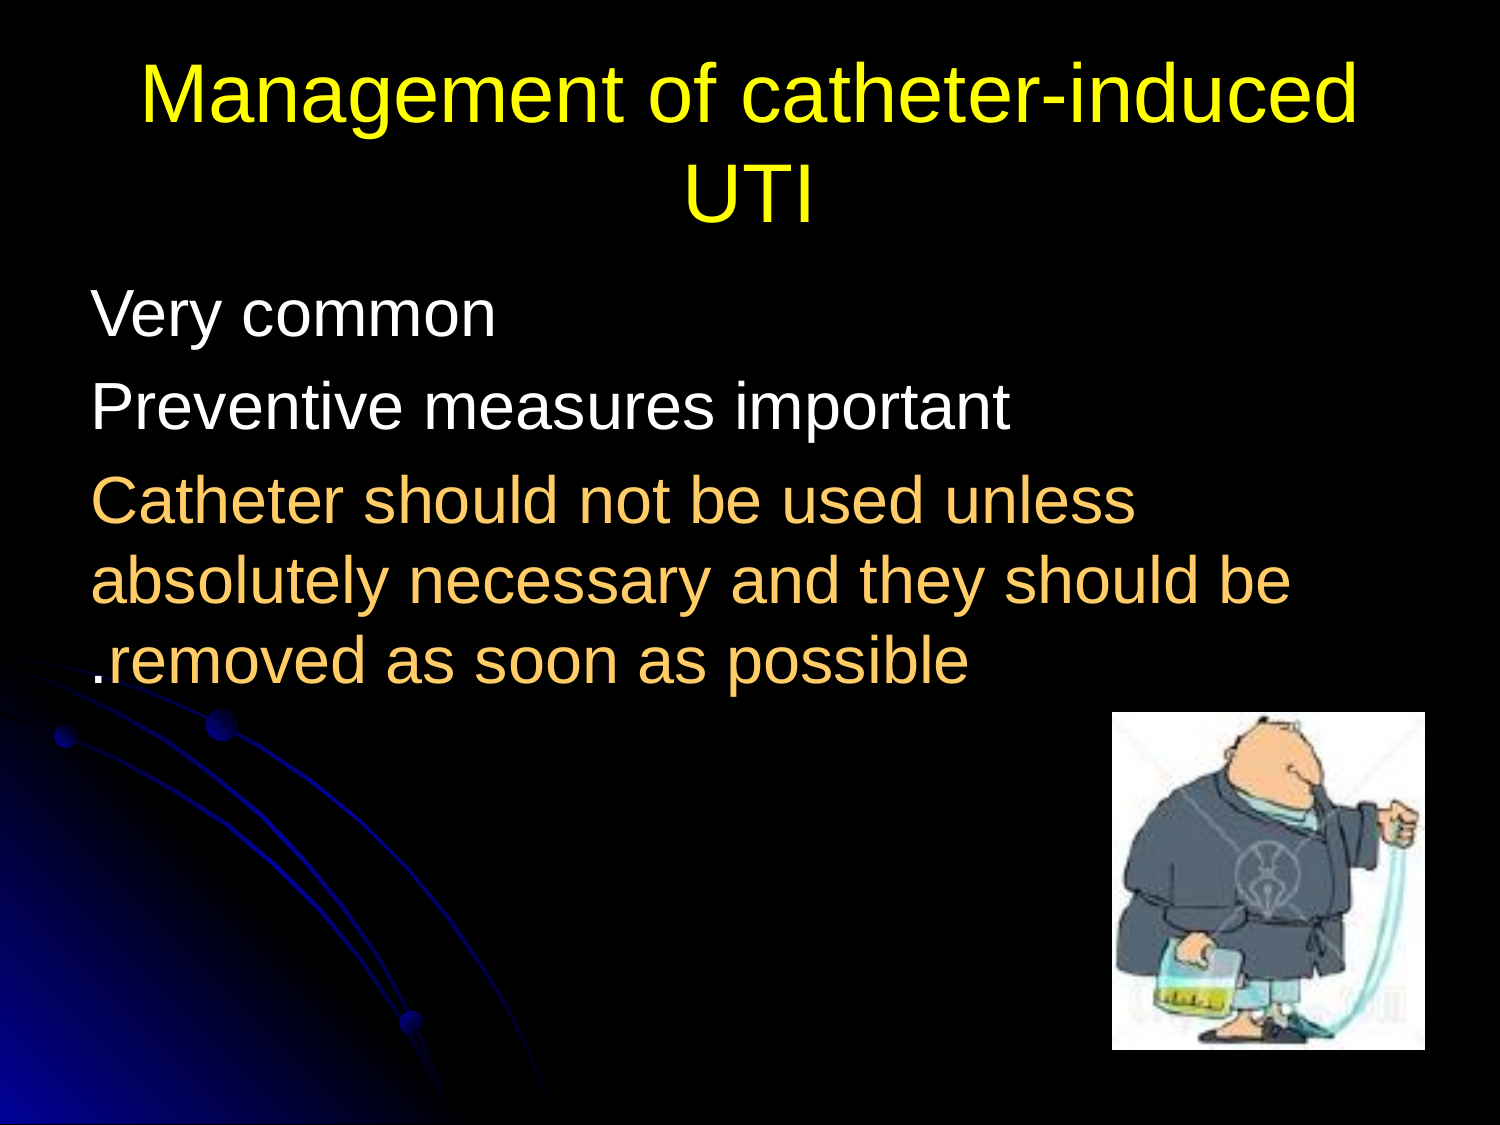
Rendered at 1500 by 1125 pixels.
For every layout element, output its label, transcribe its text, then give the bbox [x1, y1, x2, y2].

list Very common Preventive measures important Catheter should not be used unless absolutely necessary and they should be removed as soon as possible. [74, 262, 1426, 1006]
picture [1112, 712, 1426, 1051]
title Management of catheter-induced UTI [74, 45, 1426, 233]
